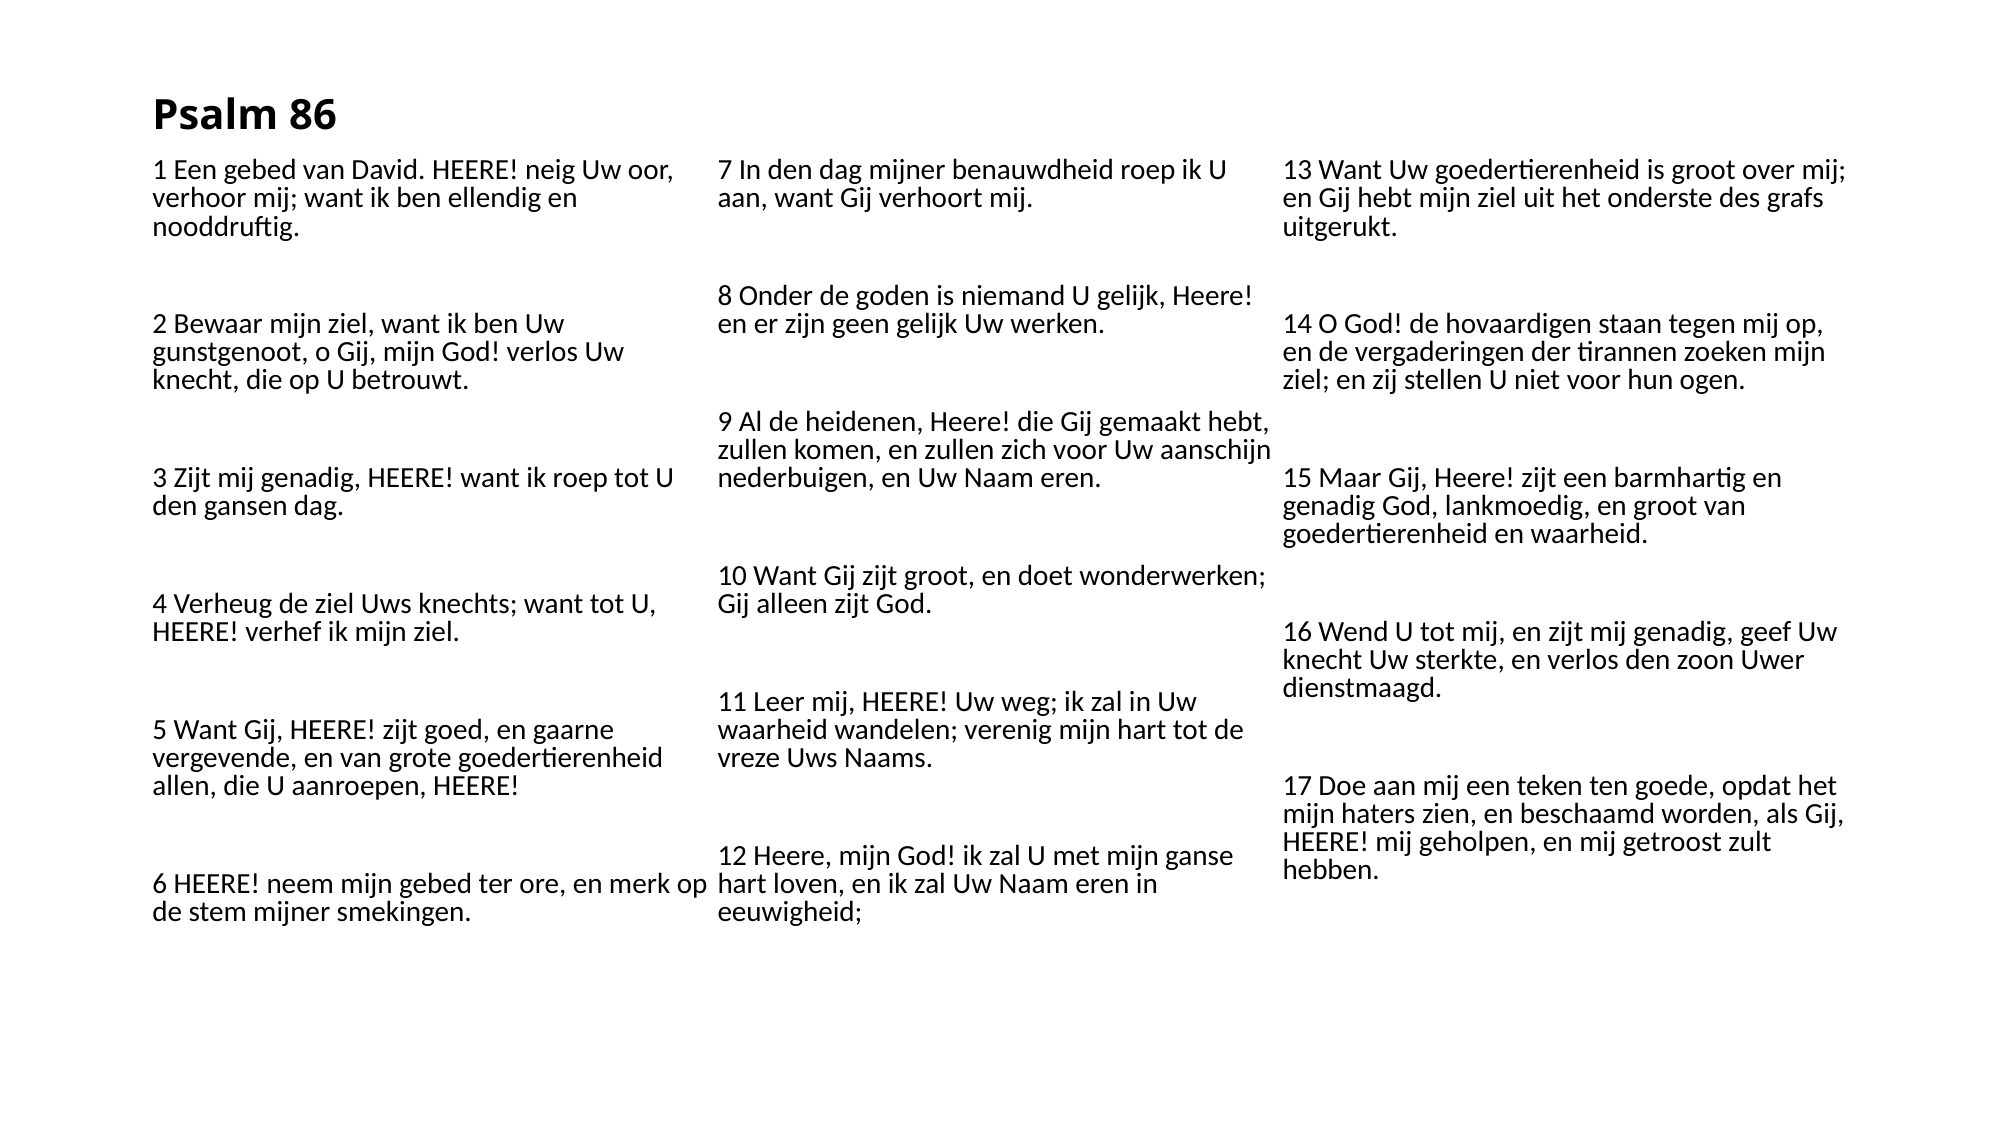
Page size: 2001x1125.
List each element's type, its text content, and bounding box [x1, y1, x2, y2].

list 1 Een gebed van David. HEERE! neig Uw oor, verhoor mij; want ik ben ellendig en nooddruftig. 2 Bewaar mijn ziel, want ik ben Uw gunstgenoot, o Gij, mijn God! verlos Uw knecht, die op U betrouwt. 3 Zijt mij genadig, HEERE! want ik roep tot U den gansen dag. 4 Verheug de ziel Uws knechts; want tot U, HEERE! verhef ik mijn ziel. 5 Want Gij, HEERE! zijt goed, en gaarne vergevende, en van grote goedertierenheid allen, die U aanroepen, HEERE! 6 HEERE! neem mijn gebed ter ore, en merk op de stem mijner smekingen. 7 In den dag mijner benauwdheid roep ik U aan, want Gij verhoort mij. 8 Onder de goden is niemand U gelijk, Heere! en er zijn geen gelijk Uw werken. 9 Al de heidenen, Heere! die Gij gemaakt hebt, zullen komen, en zullen zich voor Uw aanschijn nederbuigen, en Uw Naam eren. 10 Want Gij zijt groot, en doet wonderwerken; Gij alleen zijt God. 11 Leer mij, HEERE! Uw weg; ik zal in Uw waarheid wandelen; verenig mijn hart tot de vreze Uws Naams. 12 Heere, mijn God! ik zal U met mijn ganse hart loven, en ik zal Uw Naam eren in eeuwigheid; 13 Want Uw goedertierenheid is groot over mij; en Gij hebt mijn ziel uit het onderste des grafs uitgerukt. 14 O God! de hovaardigen staan tegen mij op, en de vergaderingen der tirannen zoeken mijn ziel; en zij stellen U niet voor hun ogen. 15 Maar Gij, Heere! zijt een barmhartig en genadig God, lankmoedig, en groot van goedertierenheid en waarheid. 16 Wend U tot mij, en zijt mij genadig, geef Uw knecht Uw sterkte, en verlos den zoon Uwer dienstmaagd. 17 Doe aan mij een teken ten goede, opdat het mijn haters zien, en beschaamd worden, als Gij, HEERE! mij geholpen, en mij getroost zult hebben. [137, 149, 1863, 1014]
title Psalm 86 [137, 59, 510, 149]
